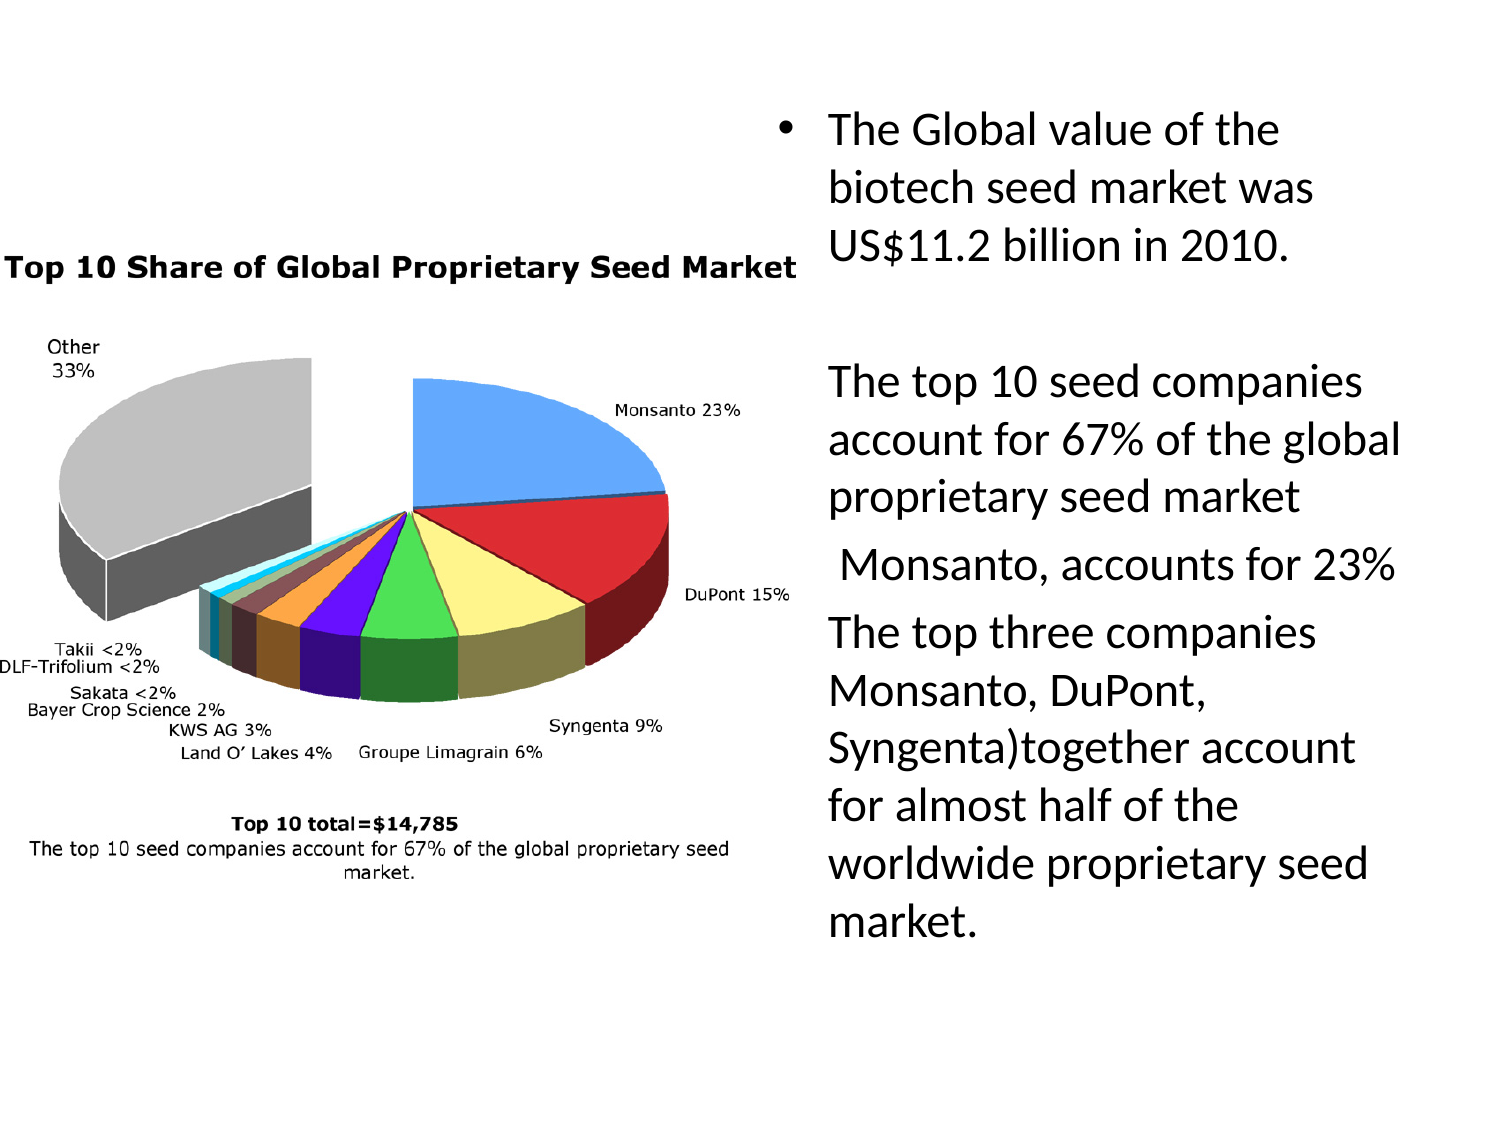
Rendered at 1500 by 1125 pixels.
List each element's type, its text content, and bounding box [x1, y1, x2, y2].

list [0, 255, 800, 882]
list The Global value of the biotech seed market was US$11.2 billion in 2010. The top 10 seed companies account for 67% of the global proprietary seed market Monsanto, accounts for 23% The top three companies Monsanto, DuPont, Syngenta)together account for almost half of the worldwide proprietary seed market. [762, 89, 1426, 1006]
